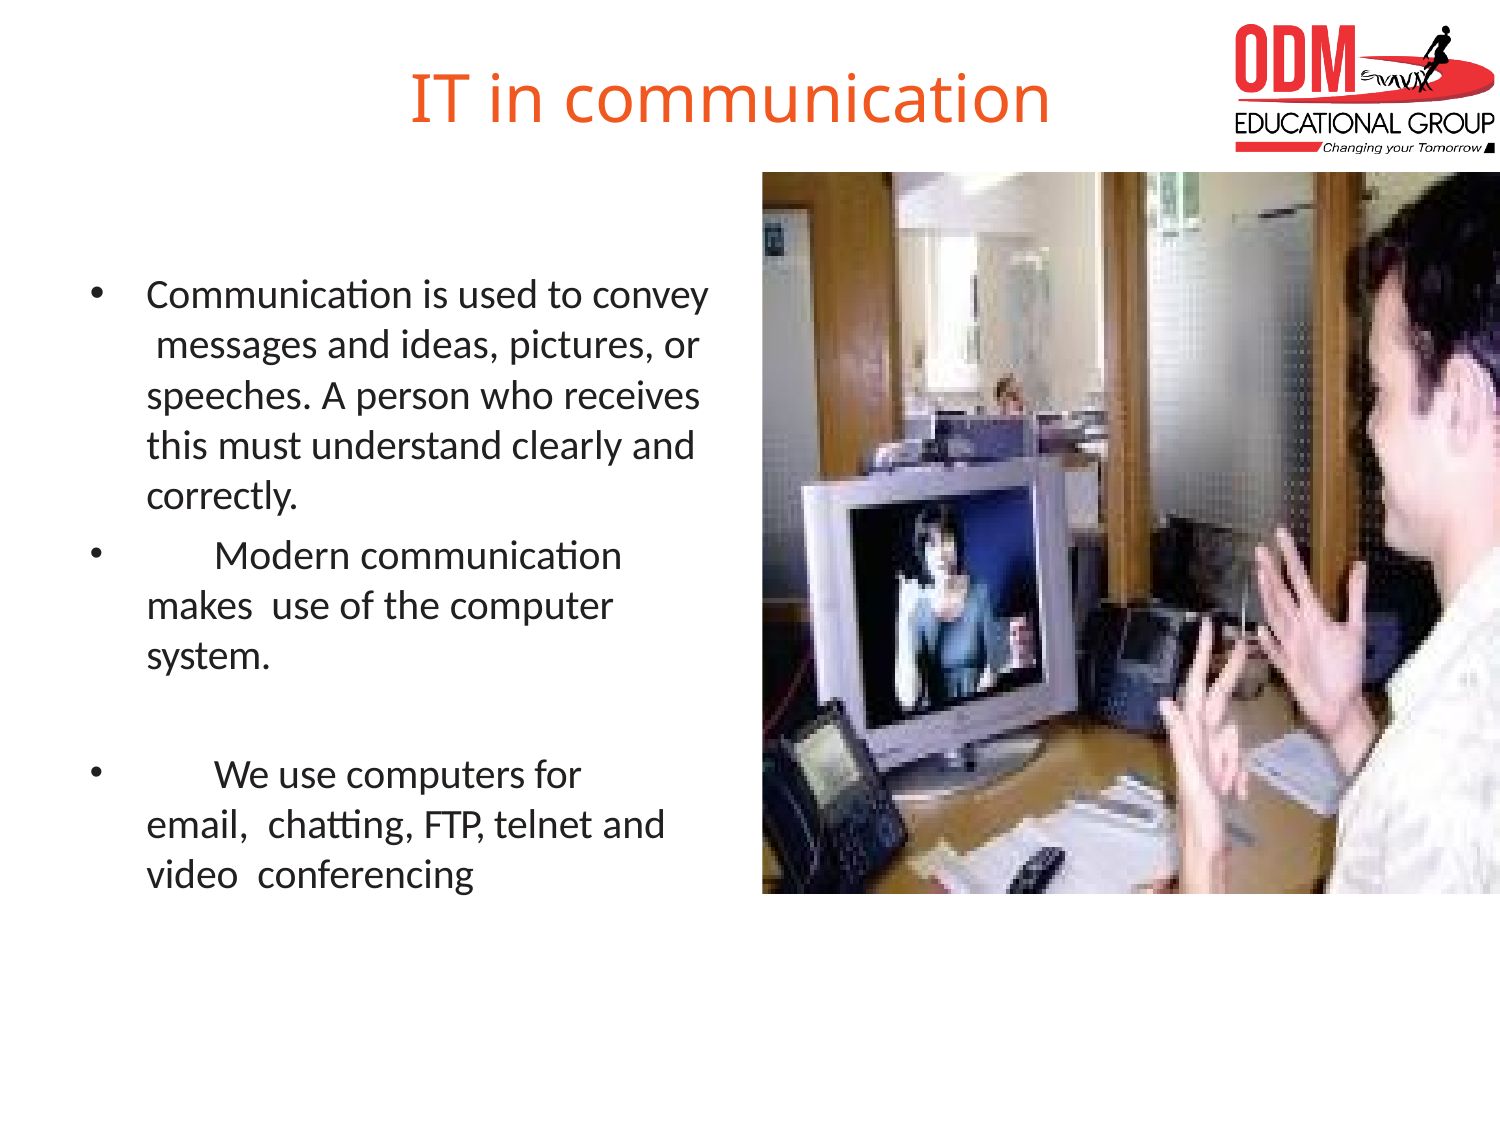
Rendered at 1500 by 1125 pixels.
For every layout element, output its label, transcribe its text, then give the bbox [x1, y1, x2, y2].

title IT in communication [408, 53, 1092, 244]
text_box Communication is used to convey messages and ideas, pictures, or speeches. A person who receives this must understand clearly and correctly. Modern communication makes use of the computer system. We use computers for email, chatting, FTP, telnet and video conferencing [87, 265, 716, 897]
text_box [1235, 24, 1495, 154]
text_box [762, 172, 1500, 894]
